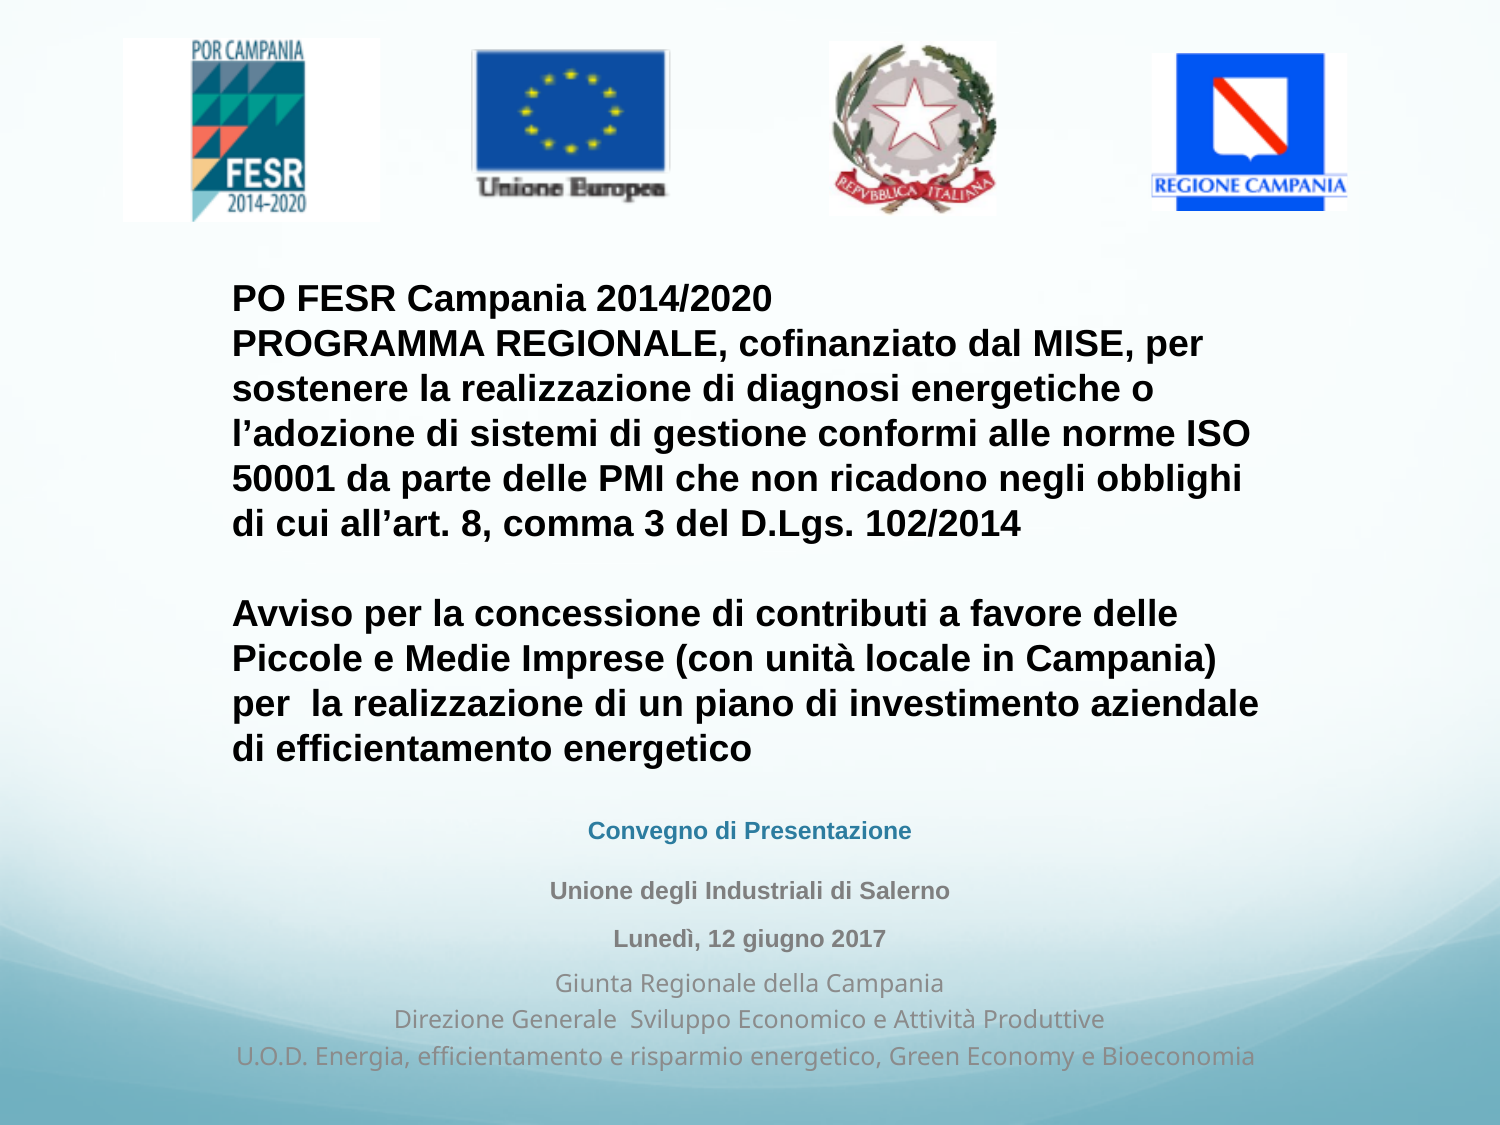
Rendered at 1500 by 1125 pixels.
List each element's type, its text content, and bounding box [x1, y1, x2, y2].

picture [470, 42, 673, 209]
subtitle Convegno di Presentazione Unione degli Industriali di Salerno Lunedì, 12 giugno 2017 [217, 807, 1283, 960]
title PO FESR Campania 2014/2020 PROGRAMMA REGIONALE, cofinanziato dal MISE, per sostenere la realizzazione di diagnosi energetiche o l’adozione di sistemi di gestione conformi alle norme ISO 50001 da parte delle PMI che non ricadono negli obblighi di cui all’art. 8, comma 3 del D.Lgs. 102/2014 Avviso per la concessione di contributi a favore delle Piccole e Medie Imprese (con unità locale in Campania) per la realizzazione di un piano di investimento aziendale di efficientamento energetico [217, 267, 1283, 716]
text_box Giunta Regionale della Campania Direzione Generale Sviluppo Economico e Attività Produttive U.O.D. Energia, efficientamento e risparmio energetico, Green Economy e Bioeconomia [216, 960, 1283, 1090]
